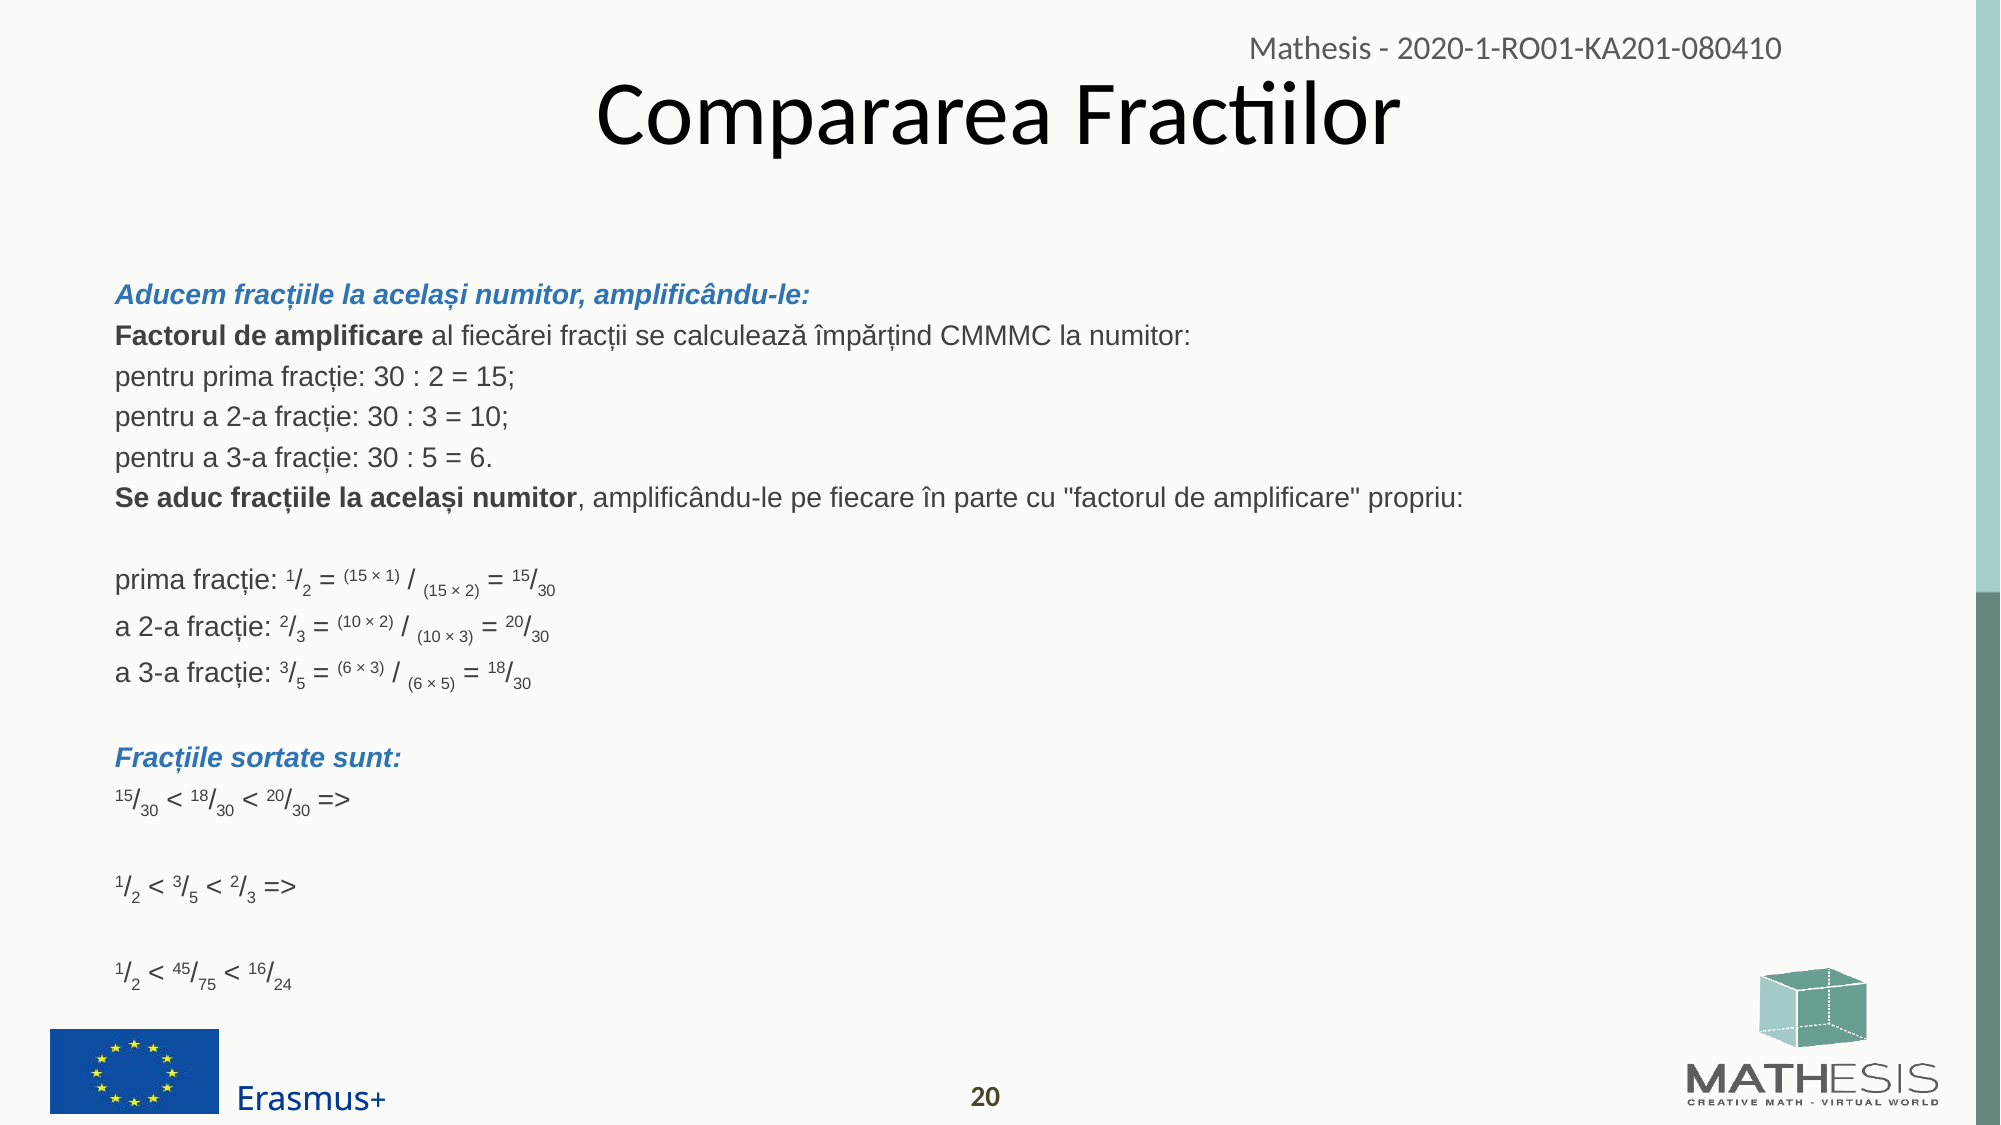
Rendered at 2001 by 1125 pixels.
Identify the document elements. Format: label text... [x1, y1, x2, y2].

picture [50, 1029, 219, 1114]
title Compararea Fractiilor [99, 45, 1900, 233]
list Aducem fracțiile la același numitor, amplificându-le: Factorul de amplificare al fiecărei fracții se calculează împărțind CMMMC la numitor: pentru prima fracție: 30 : 2 = 15; pentru a 2-a fracție: 30 : 3 = 10; pentru a 3-a fracție: 30 : 5 = 6. Se aduc fracțiile la același numitor, amplificându-le pe fiecare în parte cu "factorul de amplificare" propriu: prima fracție: 1/2 = (15 × 1) / (15 × 2) = 15/30 a 2-a fracție: 2/3 = (10 × 2) / (10 × 3) = 20/30 a 3-a fracție: 3/5 = (6 × 3) / (6 × 5) = 18/30 Fracțiile sortate sunt: 15/30 < 18/30 < 20/30 => 1/2 < 3/5 < 2/3 => 1/2 < 45/75 < 16/24 [99, 262, 1900, 1005]
